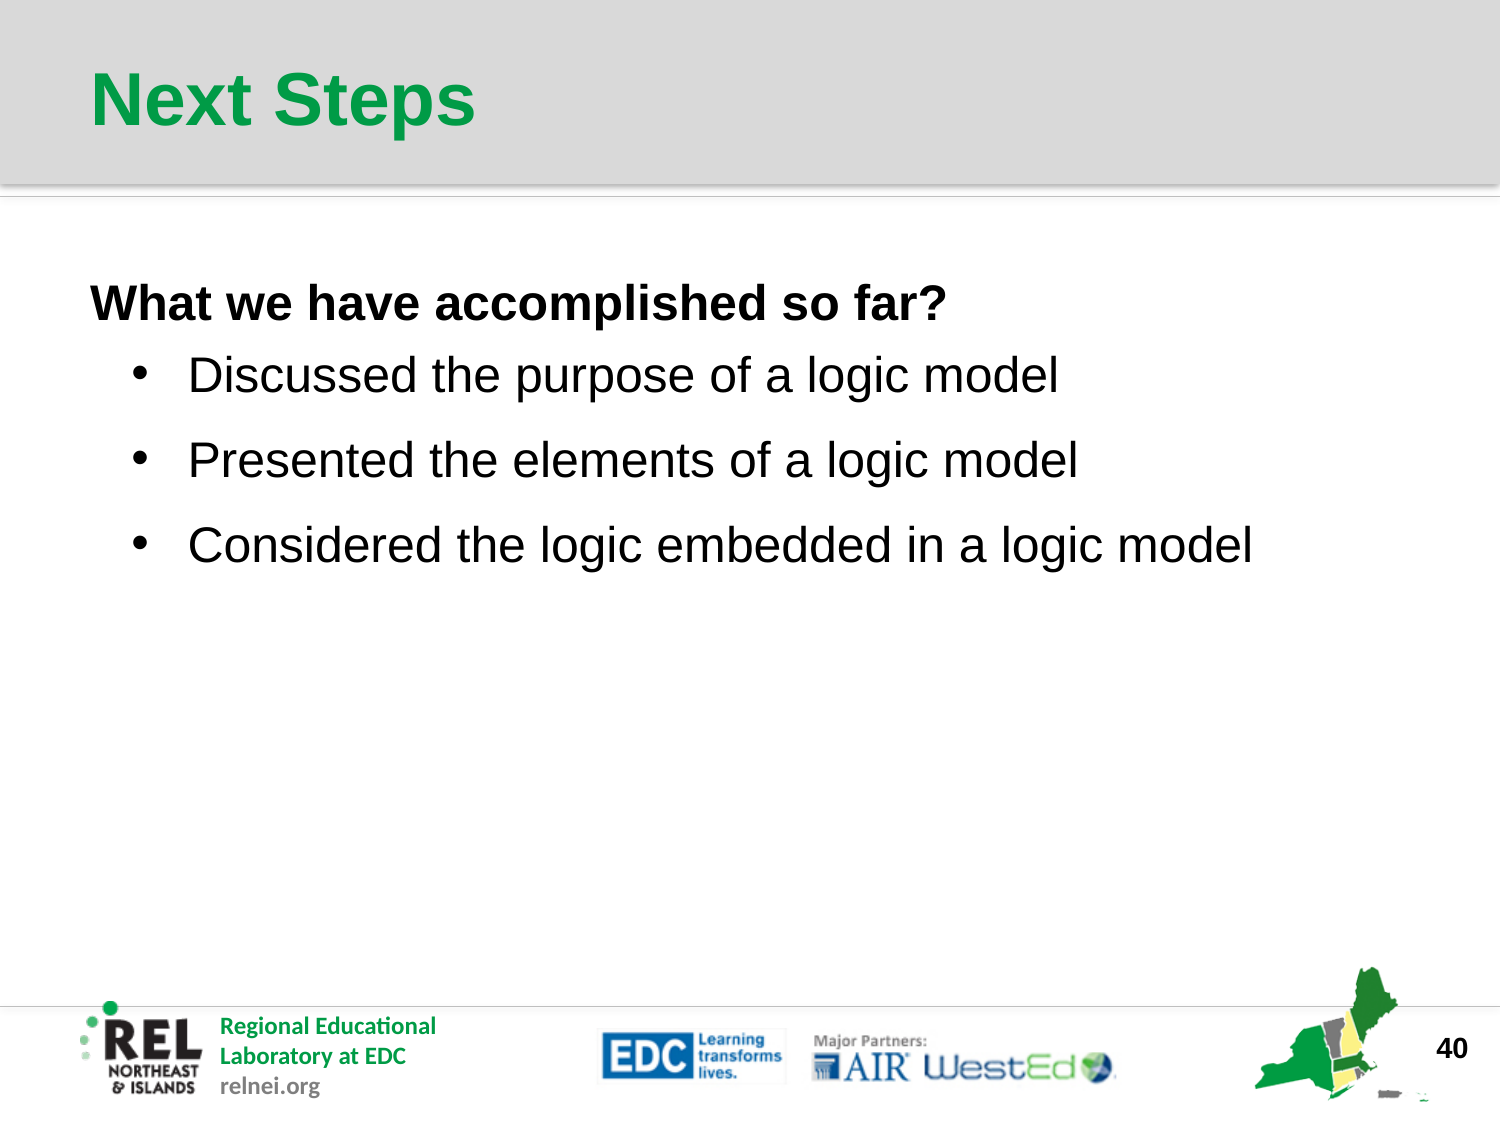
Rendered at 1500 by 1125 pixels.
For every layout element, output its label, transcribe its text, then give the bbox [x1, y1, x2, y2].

list What we have accomplished so far? Discussed the purpose of a logic model Presented the elements of a logic model Considered the logic embedded in a logic model [75, 262, 1425, 982]
title Next Steps [75, 25, 1425, 165]
picture [1245, 964, 1442, 1103]
picture [594, 1028, 1138, 1091]
slide_number 40 [1392, 1017, 1484, 1077]
picture [80, 1001, 227, 1108]
